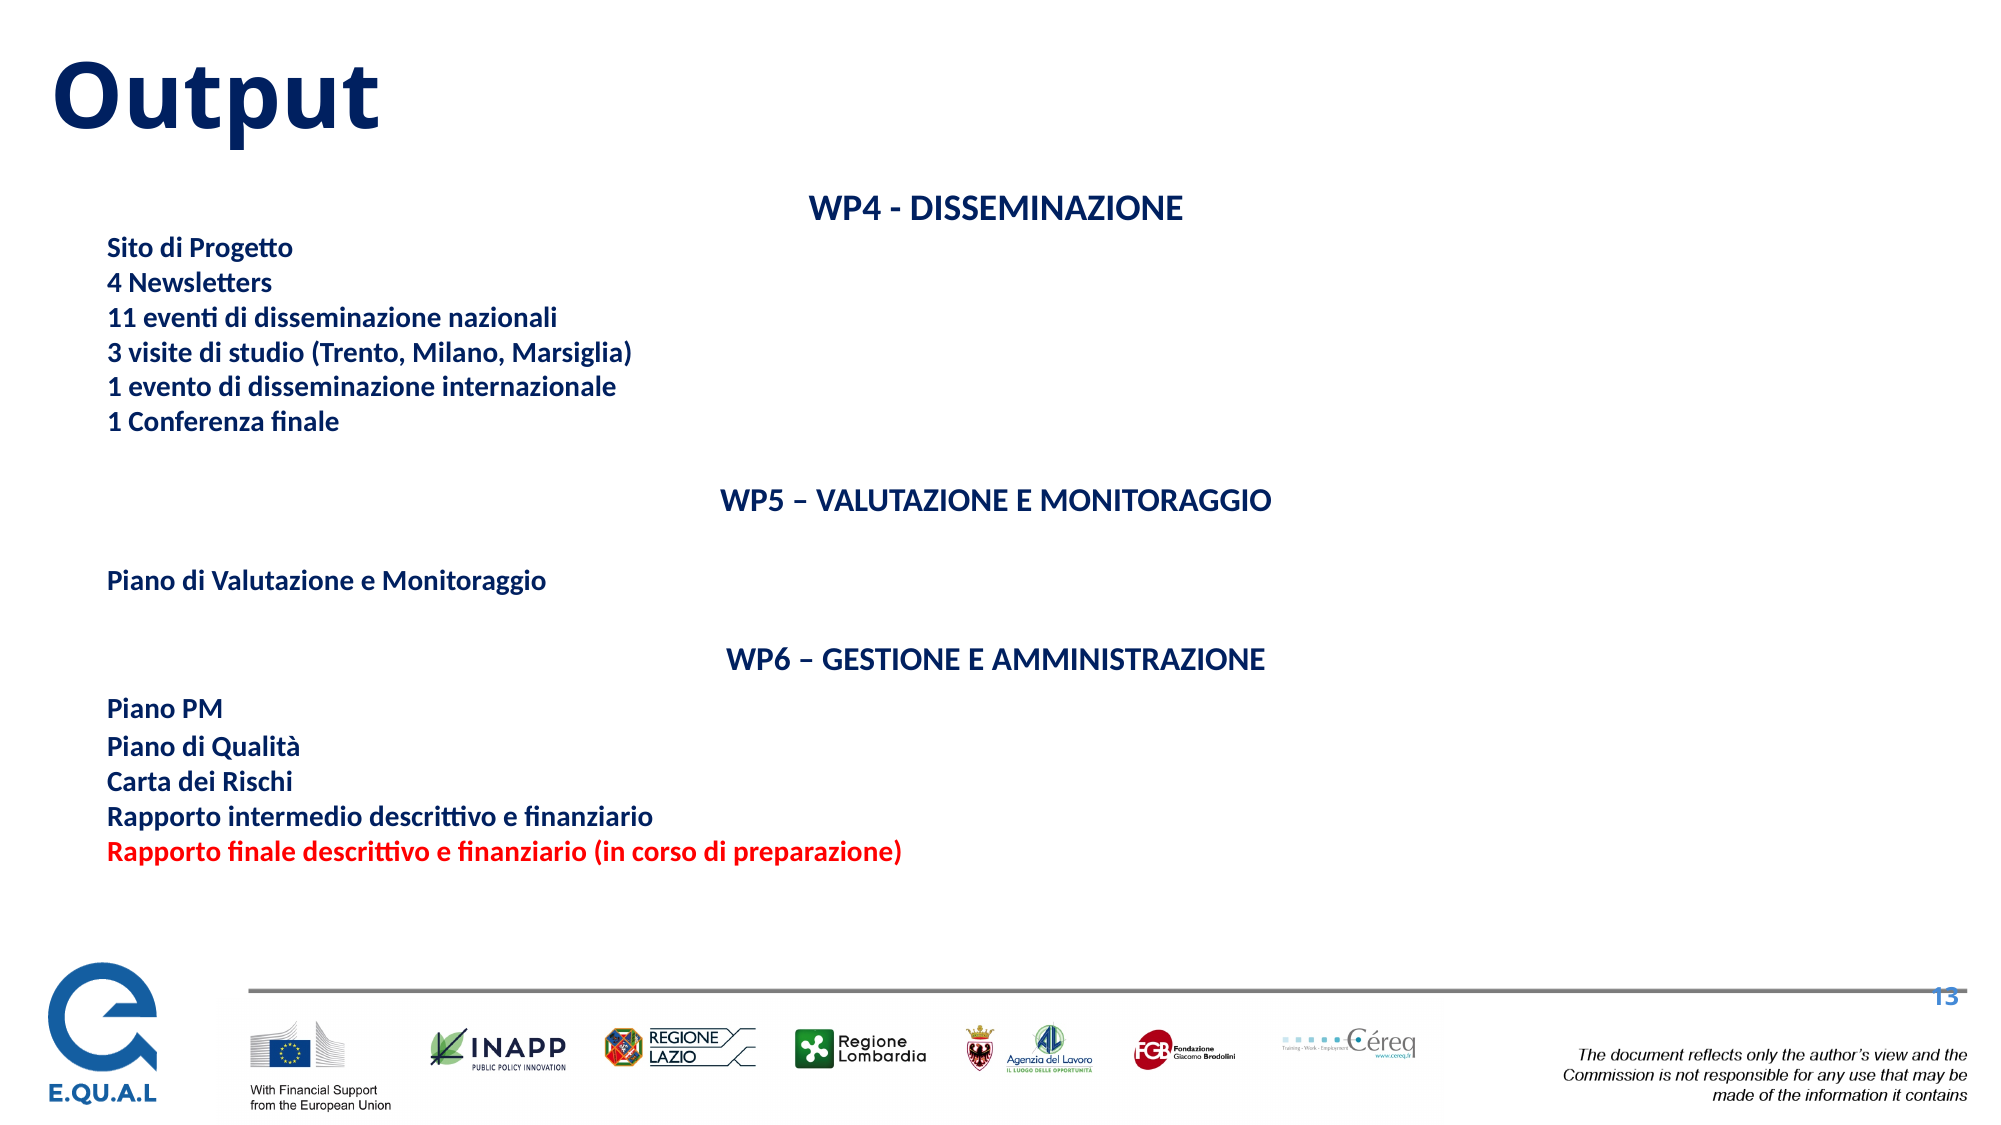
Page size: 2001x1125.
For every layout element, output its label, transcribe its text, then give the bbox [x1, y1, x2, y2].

picture [0, 943, 2000, 1125]
title Output [35, 37, 1818, 162]
list WP4 - DISSEMINAZIONE Sito di Progetto 4 Newsletters 11 eventi di disseminazione nazionali 3 visite di studio (Trento, Milano, Marsiglia) 1 evento di disseminazione internazionale 1 Conferenza finale WP5 – VALUTAZIONE E MONITORAGGIO Piano di Valutazione e Monitoraggio WP6 – GESTIONE E AMMINISTRAZIONE Piano PM Piano di Qualità Carta dei Rischi Rapporto intermedio descrittivo e finanziario Rapporto finale descrittivo e finanziario (in corso di preparazione) [92, 175, 1901, 928]
